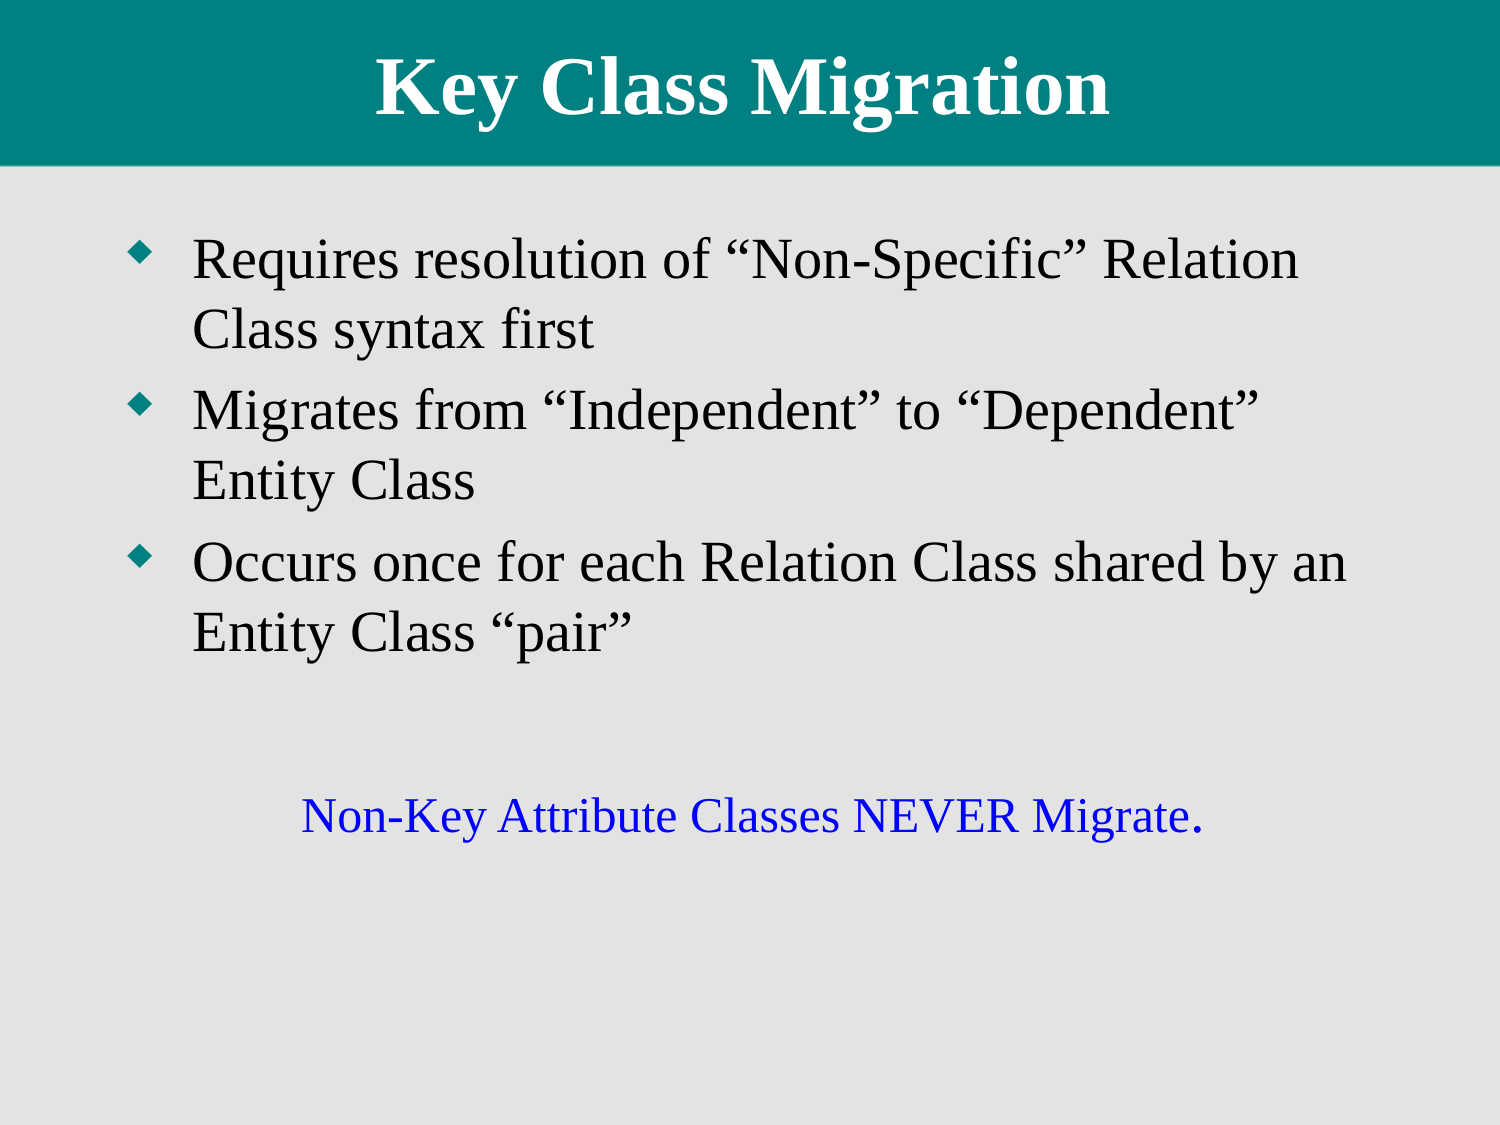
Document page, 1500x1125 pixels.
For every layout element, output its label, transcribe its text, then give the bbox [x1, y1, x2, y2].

title Key Class Migration [0, 23, 1488, 140]
picture [0, 0, 1500, 1125]
text_box Non-Key Attribute Classes NEVER Migrate. [286, 766, 1220, 852]
list Requires resolution of “Non-Specific” Relation Class syntax first Migrates from “Independent” to “Dependent” Entity Class Occurs once for each Relation Class shared by an Entity Class “pair” [111, 211, 1388, 676]
